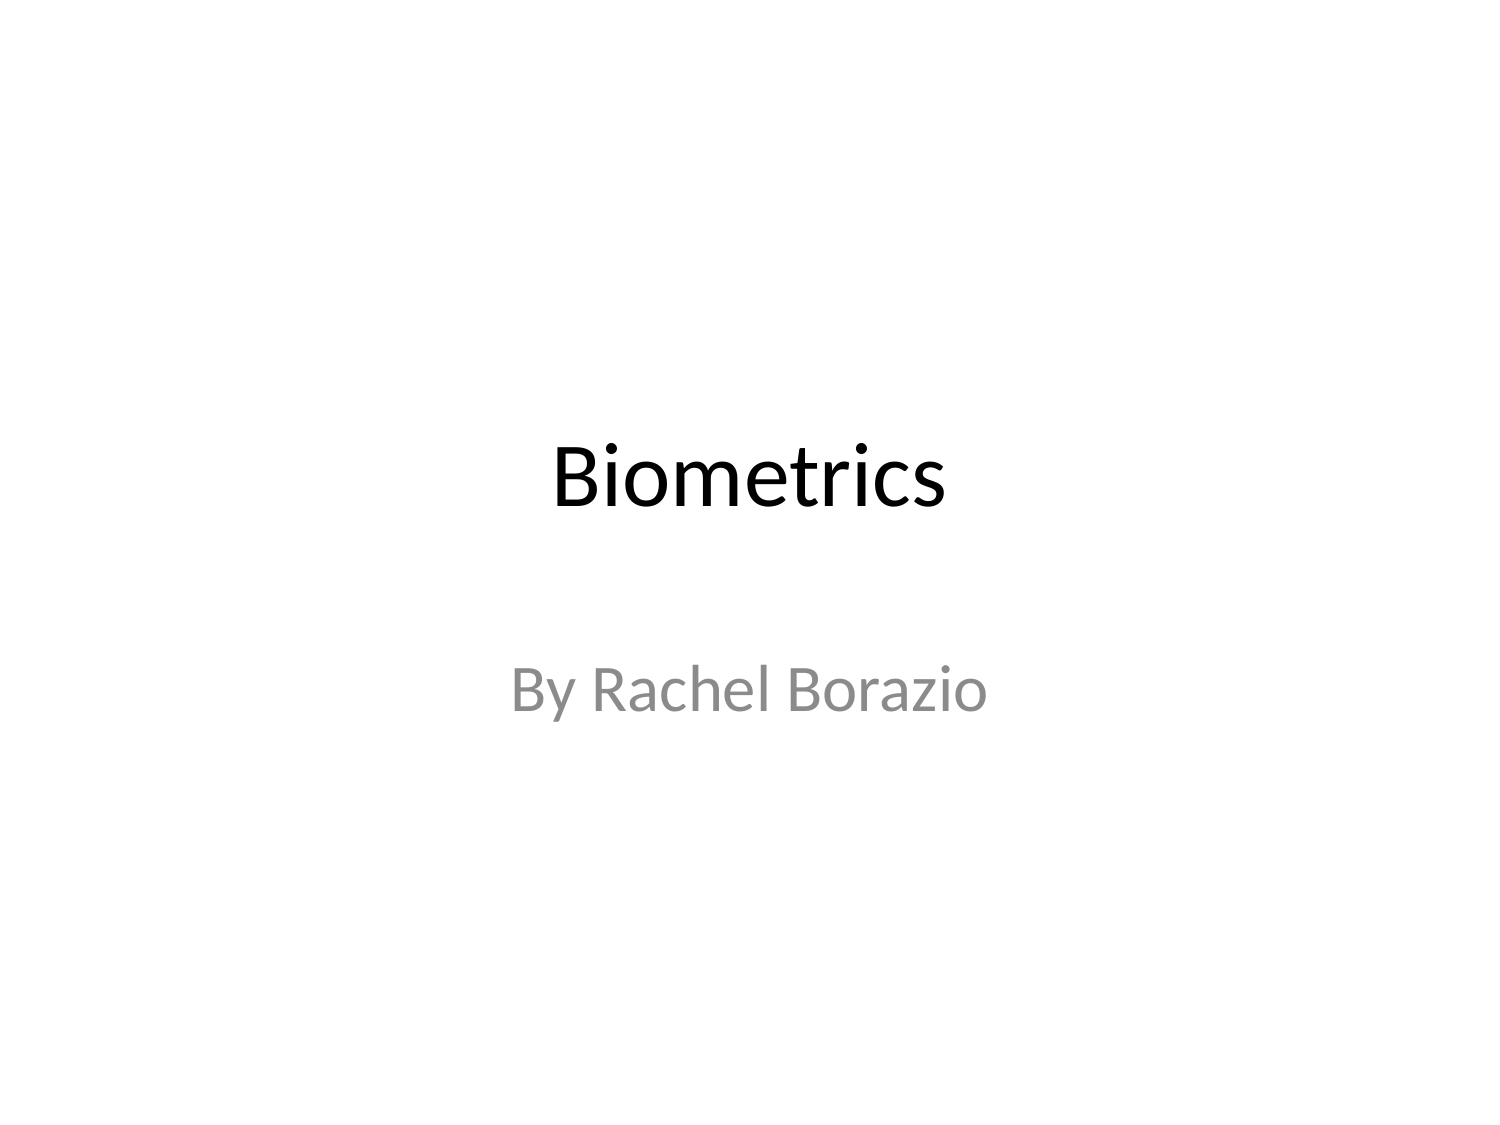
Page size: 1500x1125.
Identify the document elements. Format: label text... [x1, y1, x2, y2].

title Biometrics [112, 349, 1388, 591]
subtitle By Rachel Borazio [225, 637, 1275, 925]
